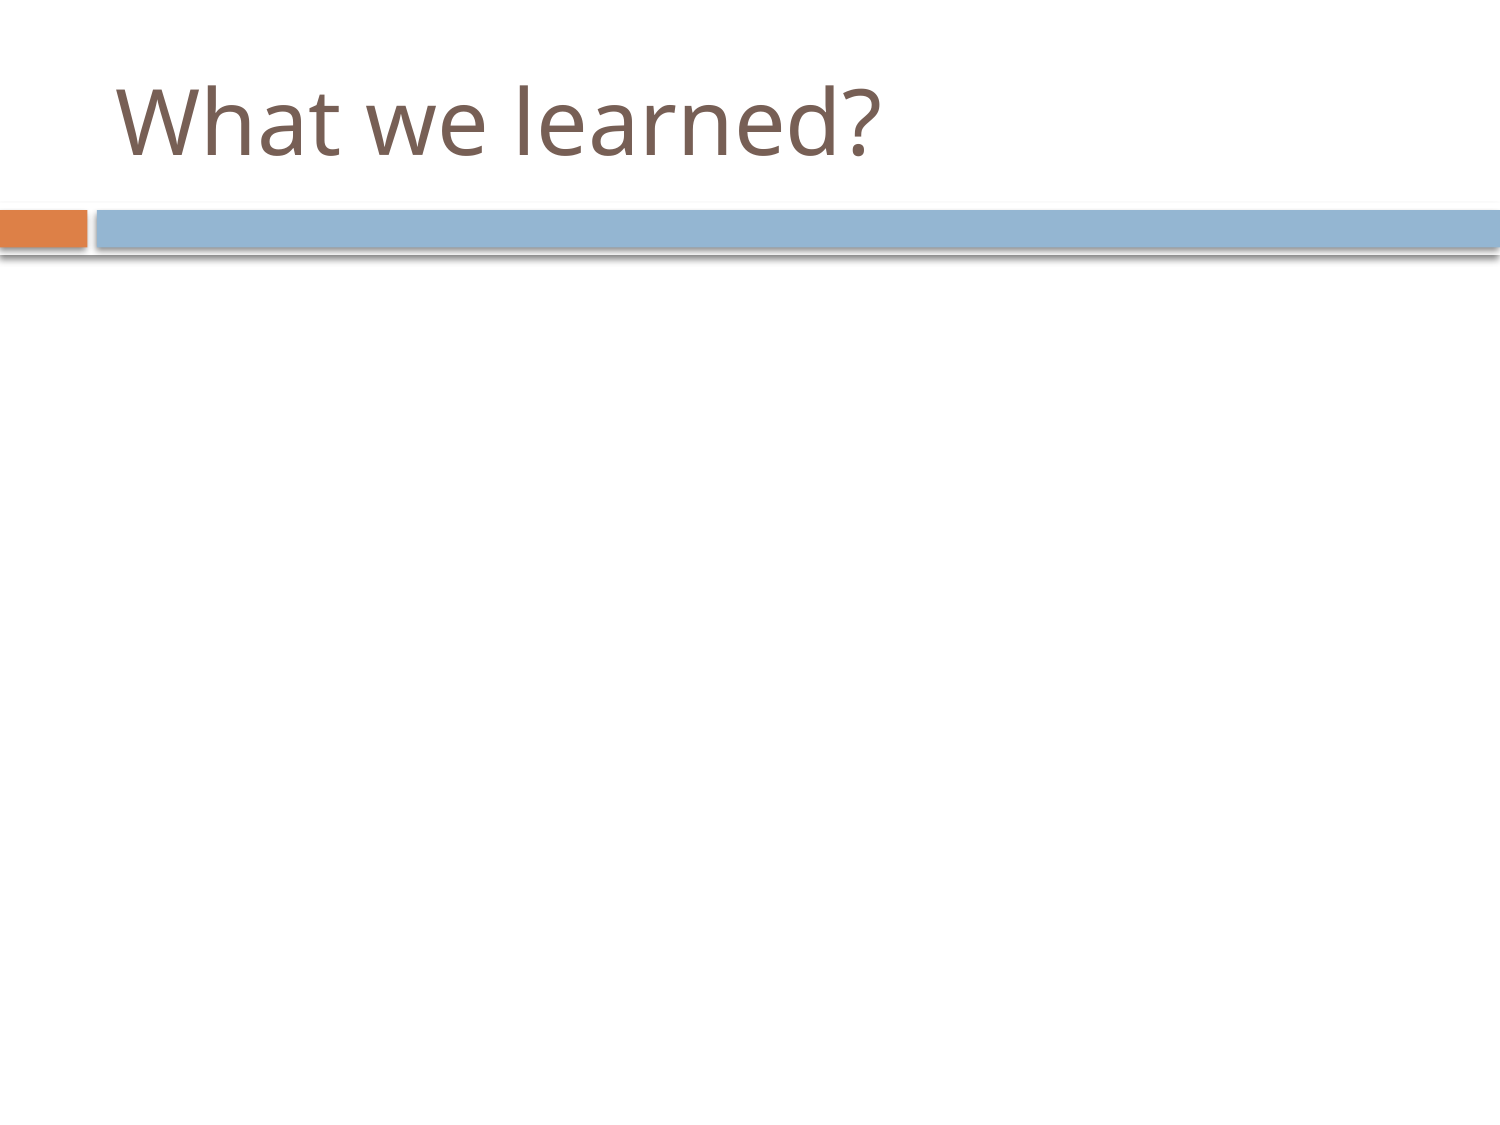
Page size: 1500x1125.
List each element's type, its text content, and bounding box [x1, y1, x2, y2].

title What we learned? [100, 37, 1438, 200]
